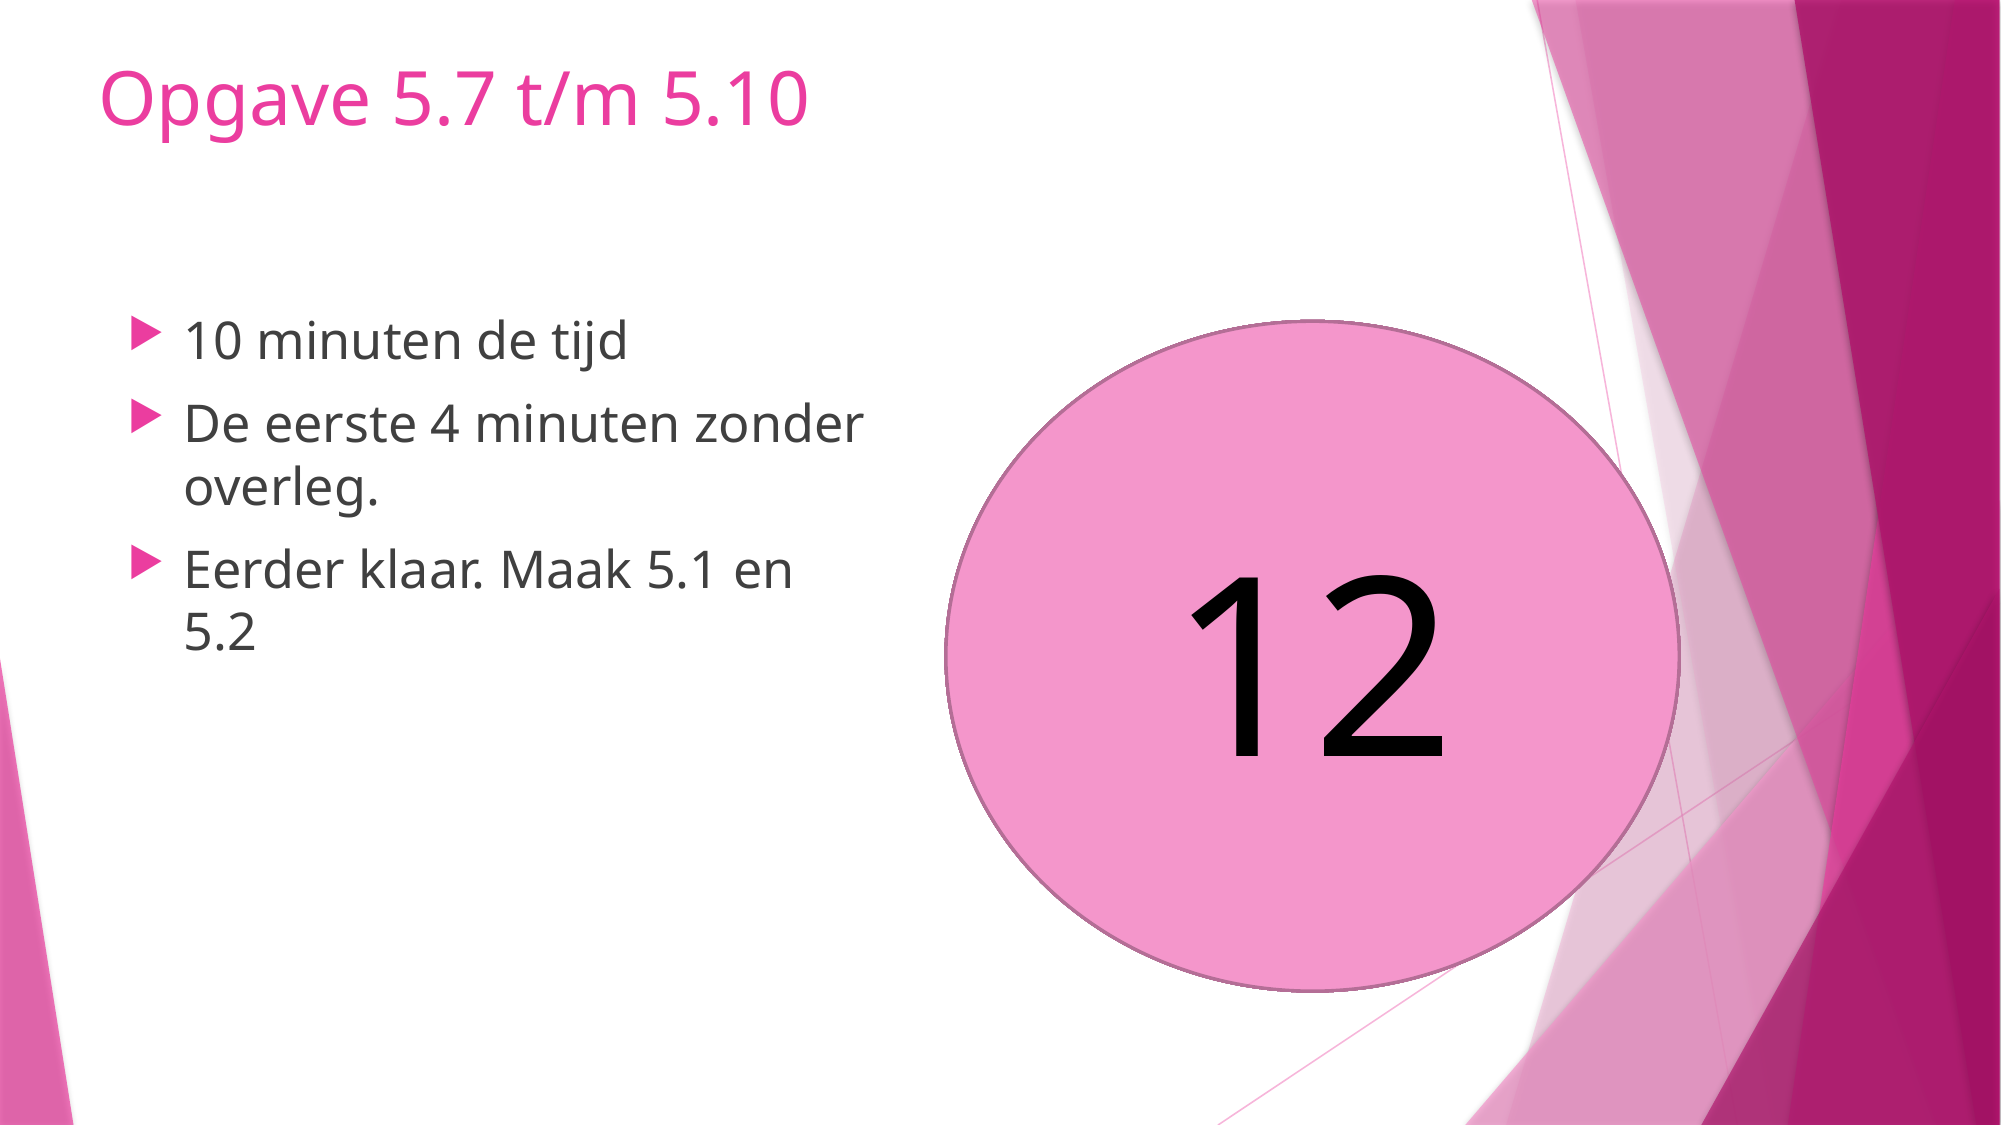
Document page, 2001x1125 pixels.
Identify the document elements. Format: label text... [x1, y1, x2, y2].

text_box 12 [944, 319, 1681, 993]
title Opgave 5.7 t/m 5.10 [83, 42, 1494, 260]
list 10 minuten de tijd De eerste 4 minuten zonder overleg. Eerder klaar. Maak 5.1 en 5.2 [112, 299, 896, 992]
